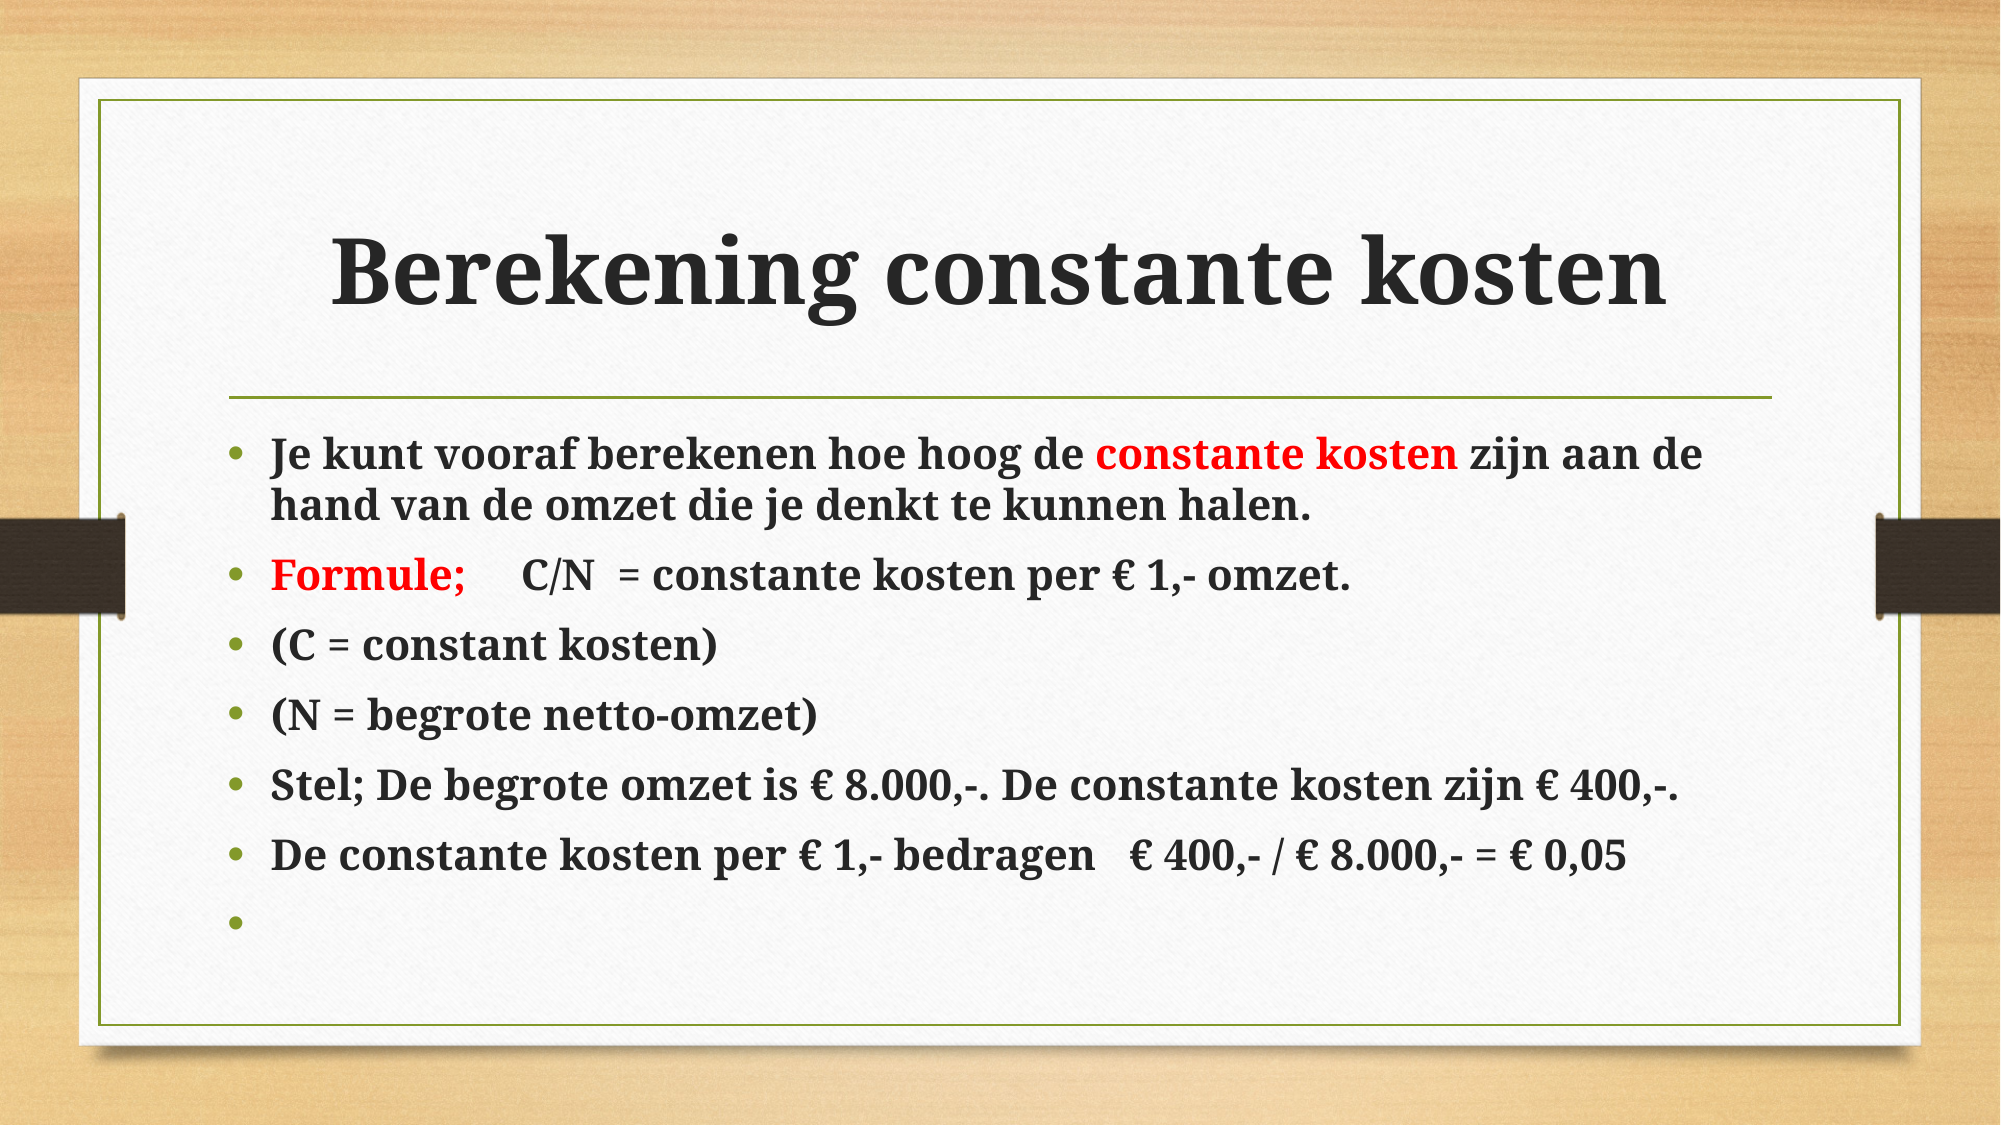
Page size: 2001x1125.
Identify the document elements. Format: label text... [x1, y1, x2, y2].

picture [0, 0, 2001, 1125]
list Je kunt vooraf berekenen hoe hoog de constante kosten zijn aan de hand van de omzet die je denkt te kunnen halen. Formule; C/N = constante kosten per € 1,- omzet. (C = constant kosten) (N = begrote netto-omzet) Stel; De begrote omzet is € 8.000,-. De constante kosten zijn € 400,-. De constante kosten per € 1,- bedragen € 400,- / € 8.000,- = € 0,05 [212, 419, 1788, 964]
title Berekening constante kosten [212, 161, 1788, 375]
